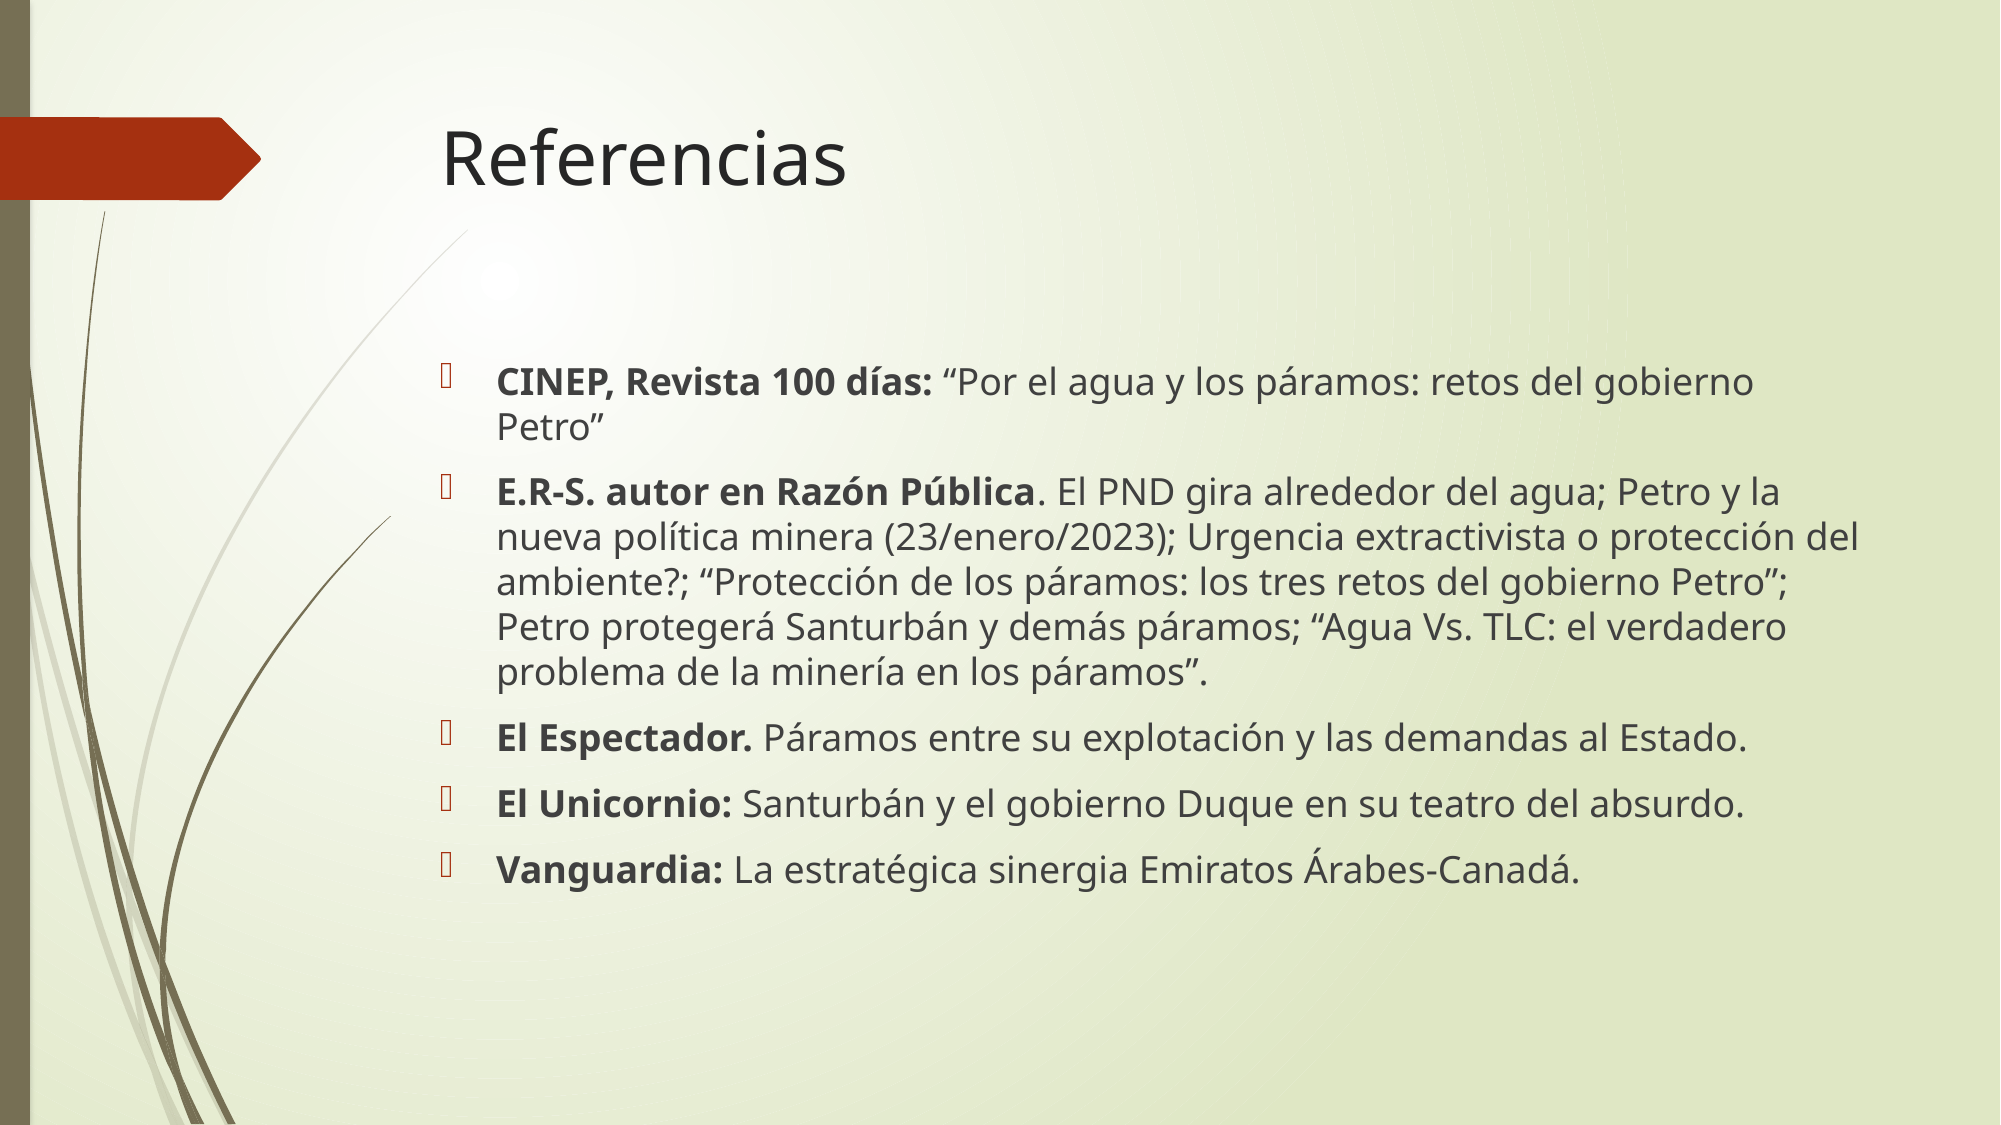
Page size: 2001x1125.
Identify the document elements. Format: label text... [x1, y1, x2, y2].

list CINEP, Revista 100 días: “Por el agua y los páramos: retos del gobierno Petro” E.R-S. autor en Razón Pública. El PND gira alrededor del agua; Petro y la nueva política minera (23/enero/2023); Urgencia extractivista o protección del ambiente?; “Protección de los páramos: los tres retos del gobierno Petro”; Petro protegerá Santurbán y demás páramos; “Agua Vs. TLC: el verdadero problema de la minería en los páramos”. El Espectador. Páramos entre su explotación y las demandas al Estado. El Unicornio: Santurbán y el gobierno Duque en su teatro del absurdo. Vanguardia: La estratégica sinergia Emiratos Árabes-Canadá. [424, 350, 1888, 970]
title Referencias [425, 102, 1888, 313]
